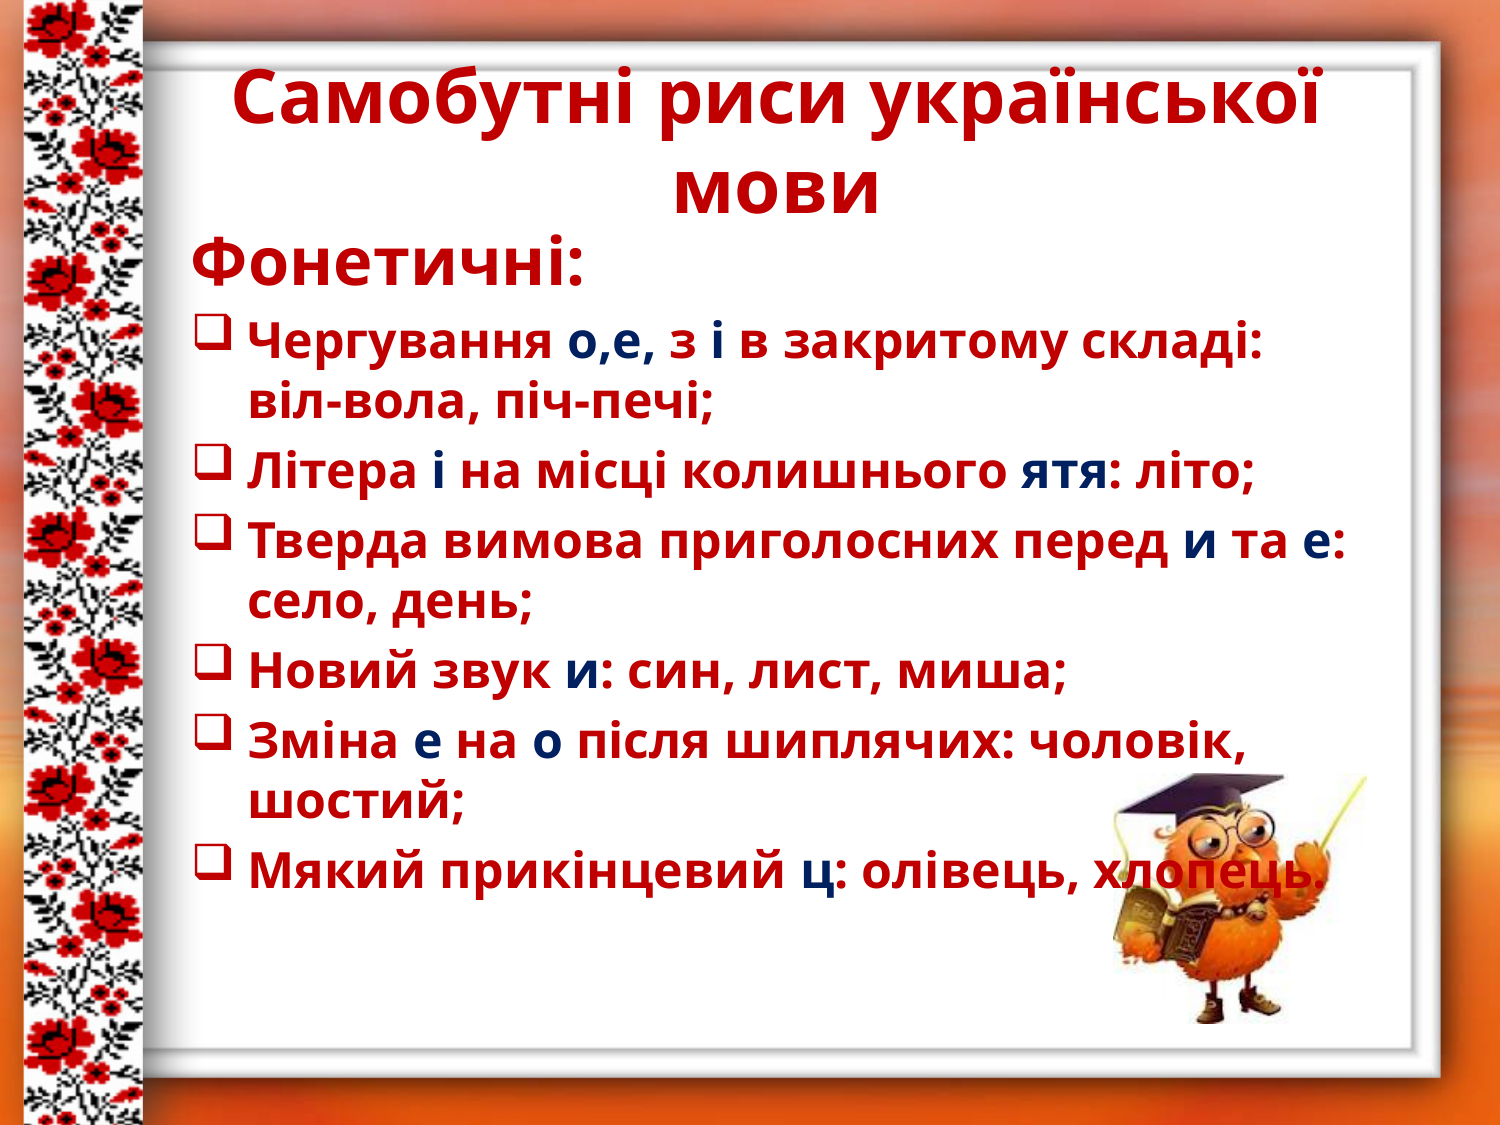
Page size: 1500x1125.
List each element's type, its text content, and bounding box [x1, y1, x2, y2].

picture [0, 0, 1500, 1125]
title Самобутні риси української мови [191, 44, 1426, 233]
list Фонетичні: Чергування о,е, з і в закритому складі: віл-вола, піч-печі; Літера і на місці колишнього ятя: літо; Тверда вимова приголосних перед и та е: село, день; Новий звук и: син, лист, миша; Зміна е на о після шиплячих: чоловік, шостий; Мякий прикінцевий ц: олівець, хлопець. [191, 210, 1383, 1006]
